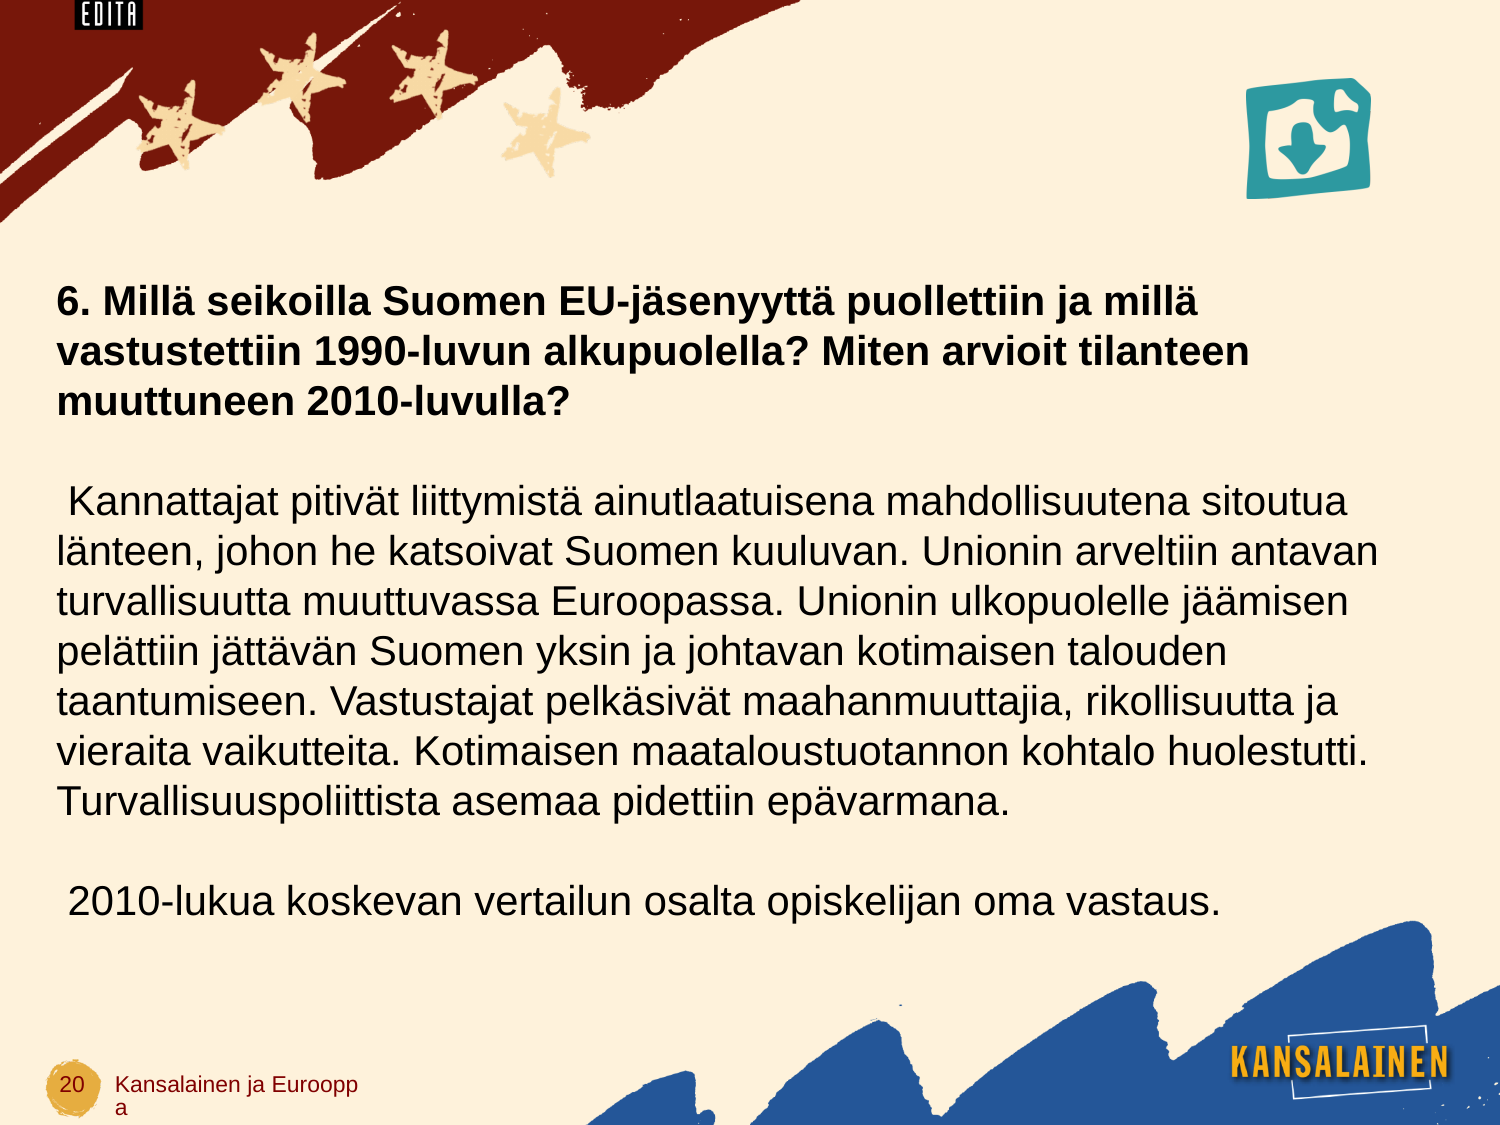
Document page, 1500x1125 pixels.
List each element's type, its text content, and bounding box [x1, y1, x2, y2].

picture [0, 0, 1500, 1125]
slide_number 20 [37, 1062, 99, 1125]
text_box 6. Millä seikoilla Suomen EU-jäsenyyttä puollettiin ja millä vastustettiin 1990-luvun alkupuolella? Miten arvioit tilanteen muuttuneen 2010-luvulla? Kannattajat pitivät liittymistä ainutlaatuisena mahdollisuutena sitoutua länteen, johon he katsoivat Suomen kuuluvan. Unionin arveltiin antavan turvallisuutta muuttuvassa Euroopassa. Unionin ulkopuolelle jäämisen pelättiin jättävän Suomen yksin ja johtavan kotimaisen talouden taantumiseen. Vastustajat pelkäsivät maahanmuuttajia, rikollisuutta ja vieraita vaikutteita. Kotimaisen maataloustuotannon kohtalo huolestutti. Turvallisuuspoliittista asemaa pidettiin epävarmana. 2010-lukua koskevan vertailun osalta opiskelijan oma vastaus. [41, 266, 1412, 932]
footer Kansalainen ja Eurooppa [99, 1062, 376, 1125]
